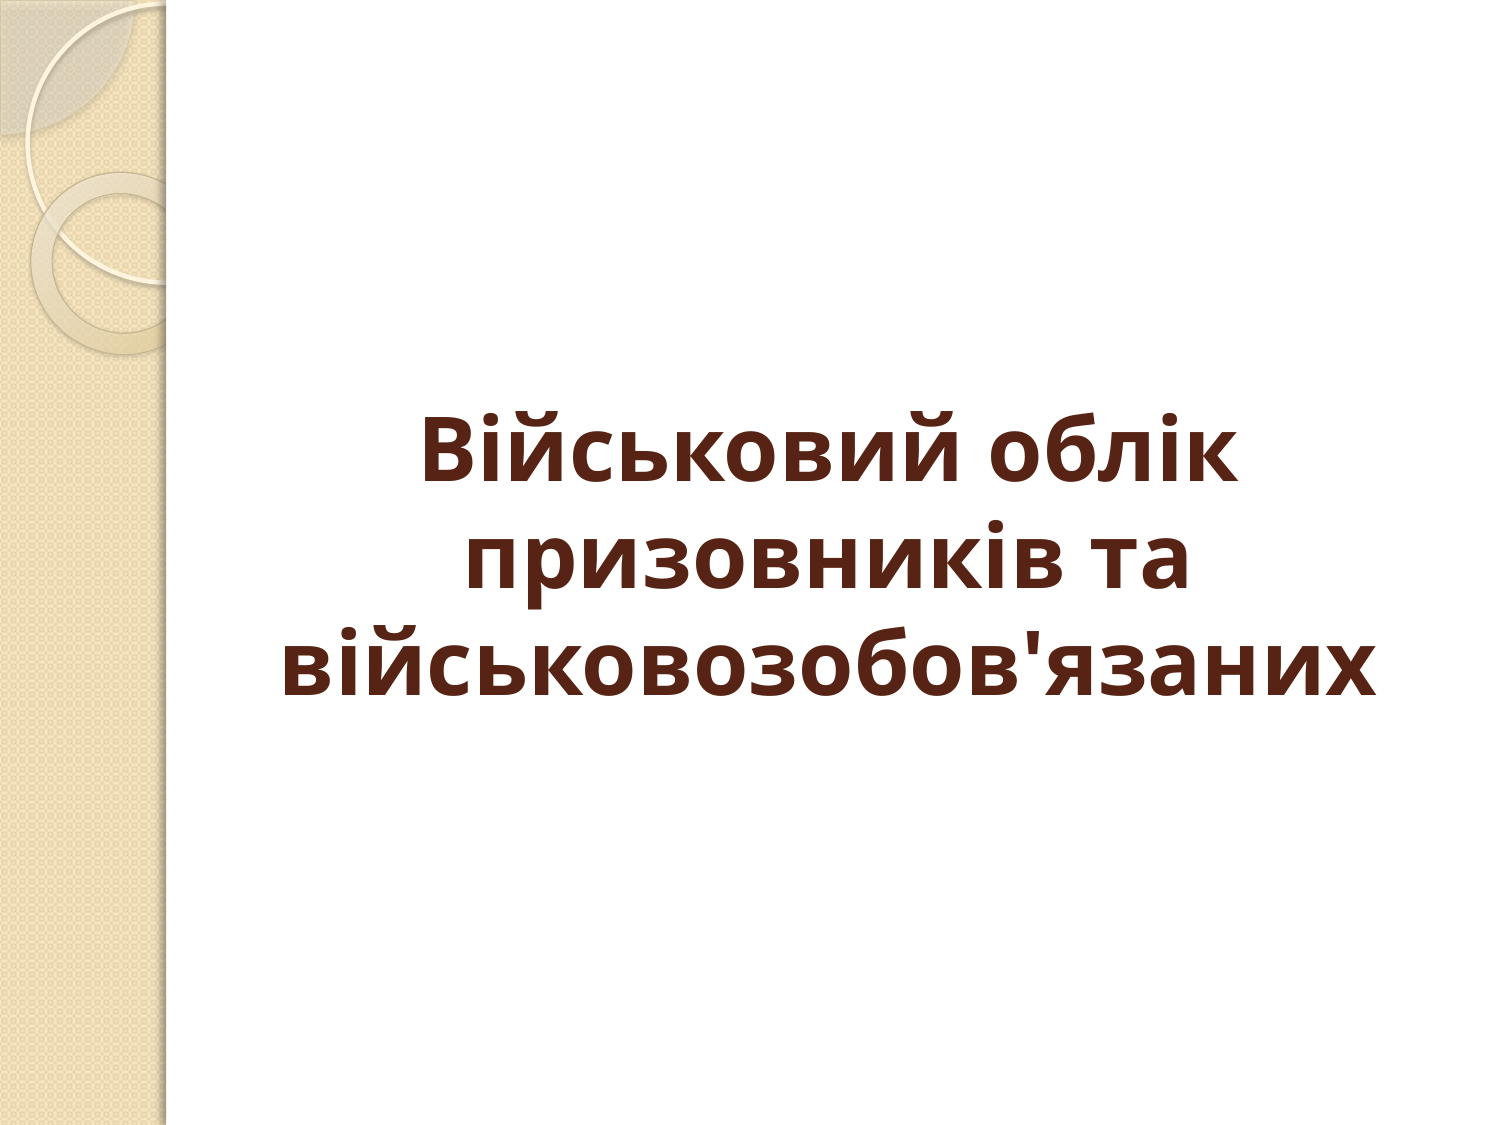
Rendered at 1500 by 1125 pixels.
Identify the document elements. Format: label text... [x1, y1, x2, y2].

title Військовий облік призовників та військовозобов'язаних [234, 93, 1422, 797]
